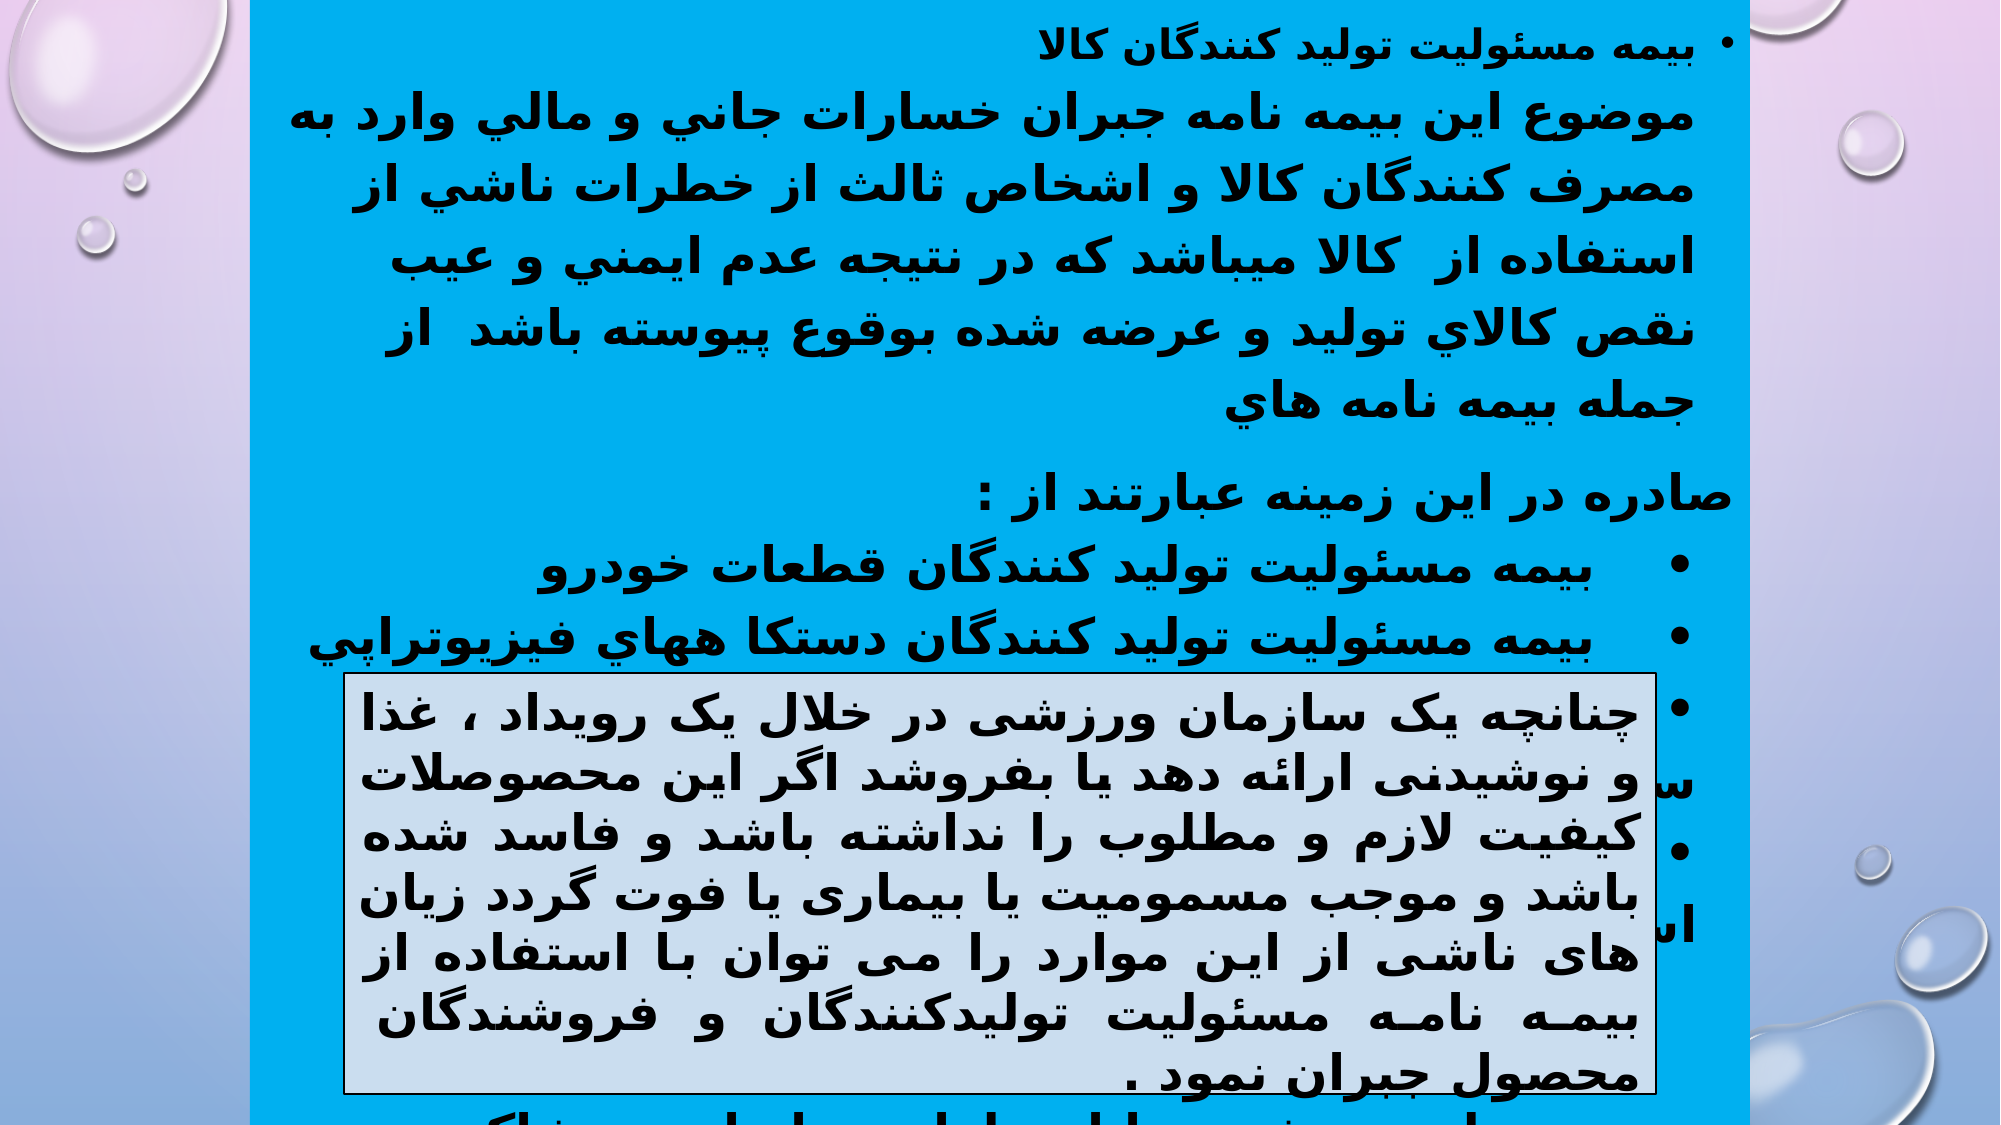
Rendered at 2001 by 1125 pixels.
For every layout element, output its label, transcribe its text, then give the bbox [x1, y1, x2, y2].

text_box چنانچه یک سازمان ورزشی در خلال یک رویداد ، غذا و نوشیدنی ارائه دهد یا بفروشد اگر این محصوصلات کیفیت لازم و مطلوب را نداشته باشد و فاسد شده باشد و موجب مسمومیت یا بیماری یا فوت گردد زیان های ناشی از این موارد را می توان با استفاده از بیمه نامه مسئولیت تولیدکنندگان و فروشندگان محصول جبران نمود . در حیطه ورزش وسایل ، لوازم ، ابزار ، پوشاک می توانند در حیطه بیمه مسئولیت تولید قرار بگیرند . [343, 672, 1657, 1095]
picture [1751, 0, 2000, 1125]
list بيمه مسئوليت توليد كنندگان كالا موضوع اين بيمه نامه جبران خسارات جاني و مالي وارد به مصرف كنندگان كالا و اشخاص ثالث از خطرات ناشي از استفاده از كالا ميباشد كه در نتيجه عدم ايمني و عيب نقص كالاي توليد و عرضه شده بوقوع پيوسته باشد از جمله بيمه نامه هاي صادره در اين زمينه عبارتند از : • بيمه مسئوليت توليد كنندگان قطعات خودرو • بيمه مسئوليت توليد كنندگان دستكا ههاي فيزيوتراپي • بيمه مسئوليت توليد كنندگان و نصب كنندگان سيستمهاي گاز سوز خودرو ها • بيمه مسئوليت توليد كنندگان لوازم خانگي در قبال استفاده كنندگان [249, 0, 1750, 1125]
picture [0, 0, 249, 1125]
